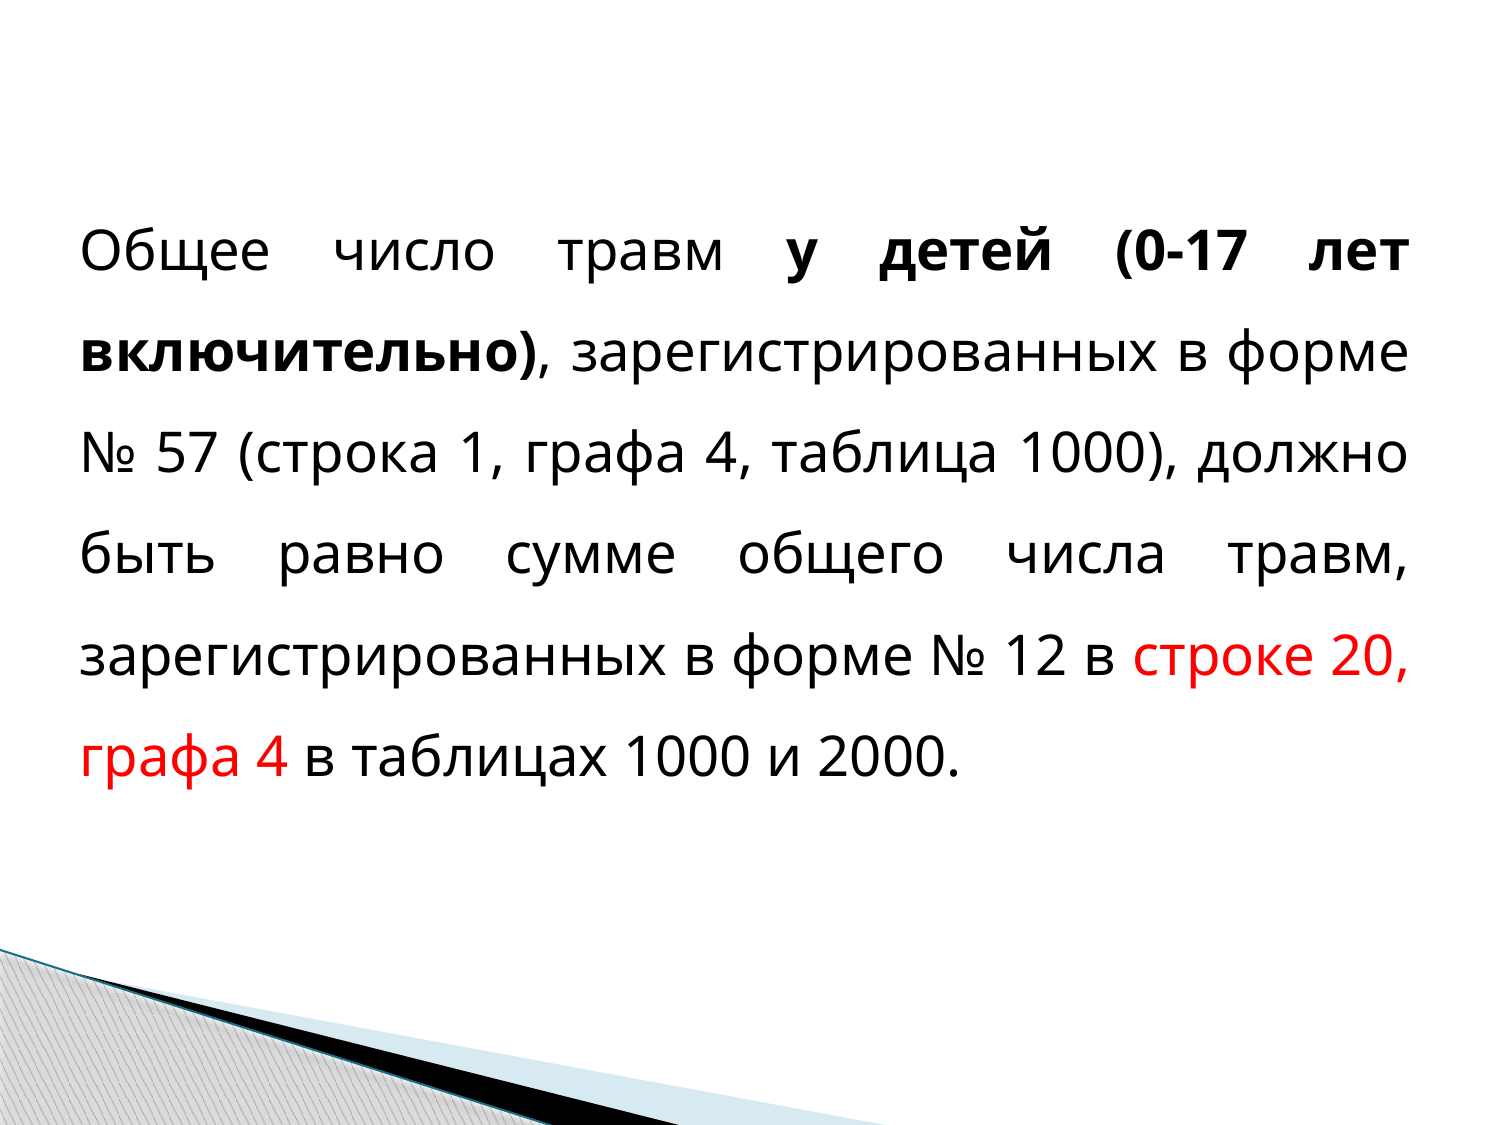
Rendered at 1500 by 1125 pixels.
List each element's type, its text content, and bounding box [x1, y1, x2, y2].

list Общее число травм у детей (0-17 лет включительно), зарегистрированных в форме № 57 (строка 1, графа 4, таблица 1000), должно быть равно сумме общего числа травм, зарегистрированных в форме № 12 в строке 20, графа 4 в таблицах 1000 и 2000. [64, 172, 1425, 1005]
